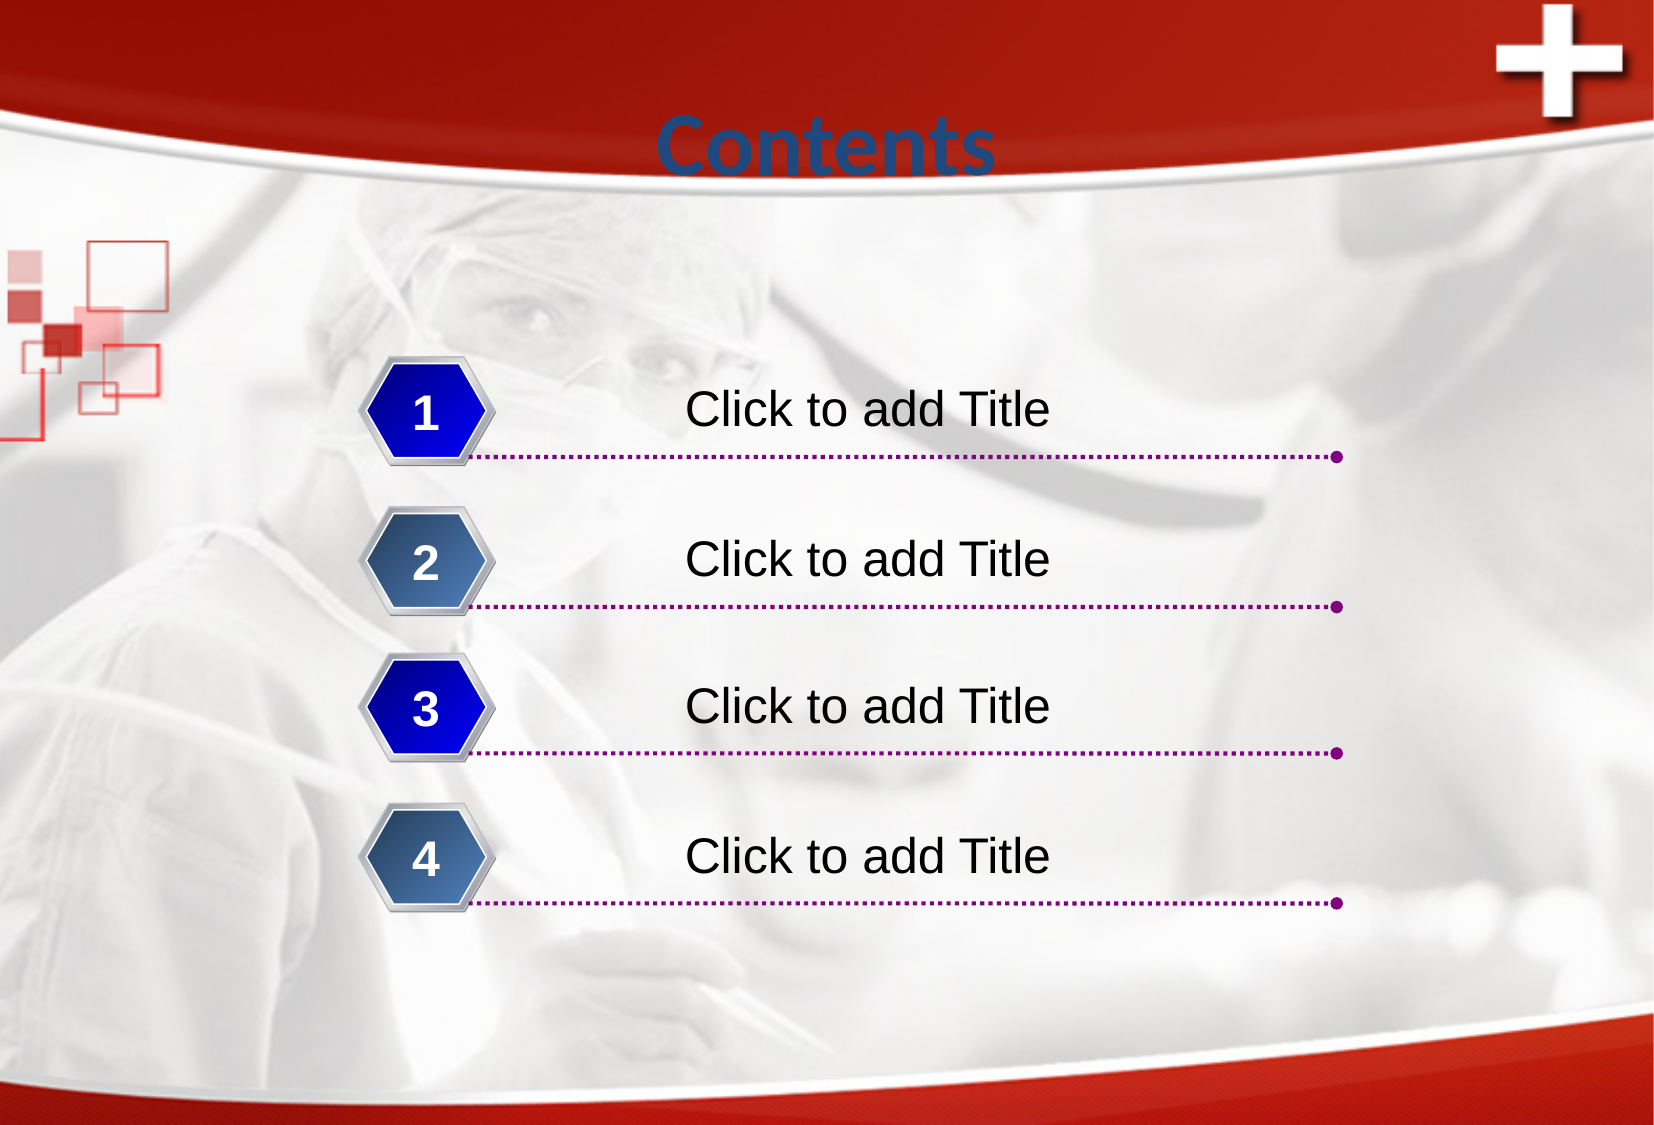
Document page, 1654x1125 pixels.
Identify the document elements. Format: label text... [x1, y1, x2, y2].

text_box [358, 356, 1337, 467]
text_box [358, 653, 1337, 763]
title Contents [82, 44, 1572, 233]
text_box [358, 506, 1337, 617]
picture [0, 0, 1654, 1125]
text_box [358, 803, 1337, 913]
